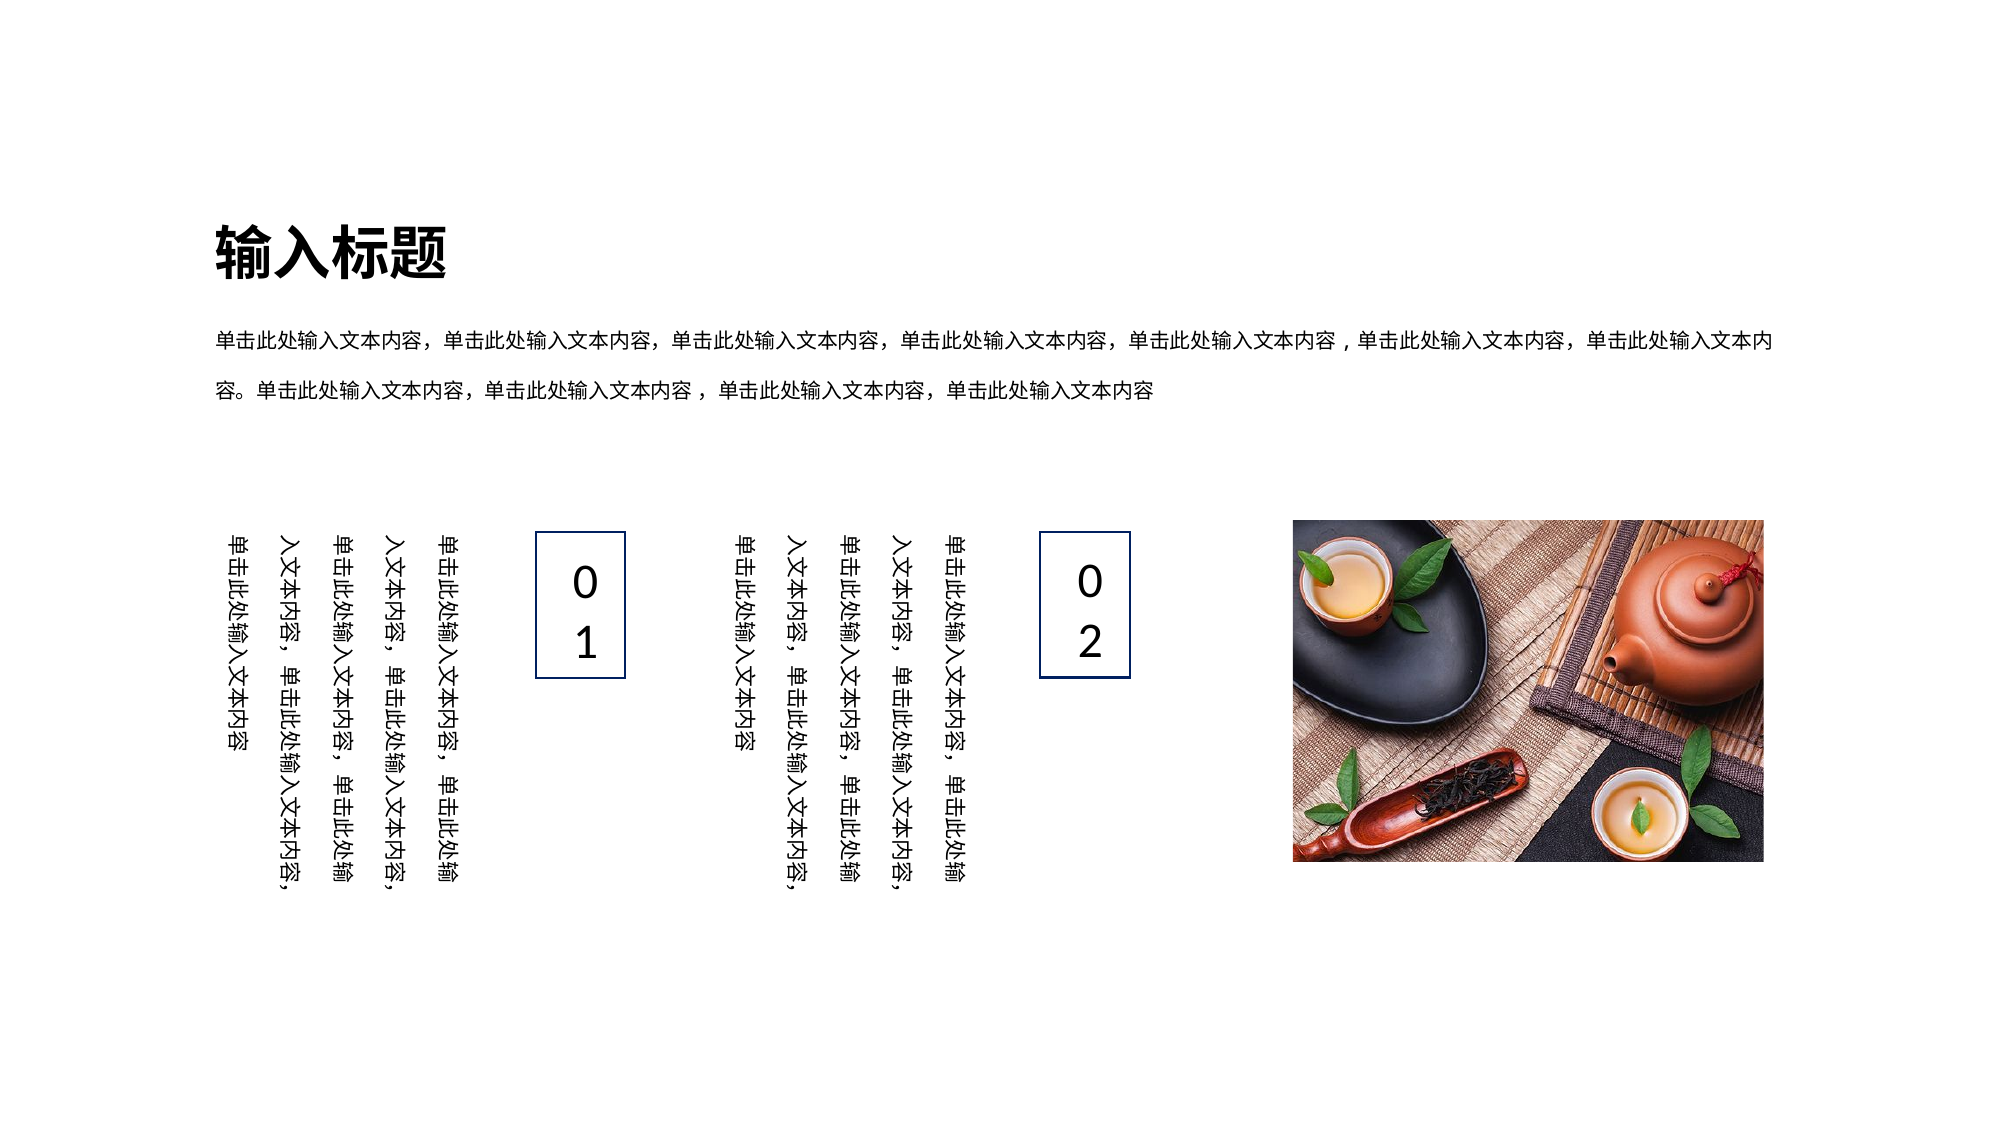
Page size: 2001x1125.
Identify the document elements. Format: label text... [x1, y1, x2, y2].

text_box 输入标题 [200, 209, 489, 294]
text_box 单击此处输入文本内容，单击此处输入文本内容，单击此处输入文本内容，单击此处输入文本内容，单击此处输入文本内容,单击此处输入文本内容，单击此处输入文本内容。单击此处输入文本内容，单击此处输入文本内容 ，单击此处输入文本内容，单击此处输入文本内容 [200, 294, 1800, 410]
text_box 单击此处输入文本内容，单击此处输入文本内容，单击此处输入文本内容，单击此处输入文本内容，单击此处输入文本内容，单击此处输入文本内容，单击此处输入文本内容 [200, 520, 496, 899]
picture [1292, 520, 1764, 862]
text_box 02 [1062, 540, 1108, 676]
text_box 单击此处输入文本内容，单击此处输入文本内容，单击此处输入文本内容，单击此处输入文本内容，单击此处输入文本内容，单击此处输入文本内容，单击此处输入文本内容 [707, 520, 1003, 899]
text_box [535, 531, 626, 679]
text_box 01 [558, 541, 603, 676]
text_box [1039, 531, 1131, 679]
